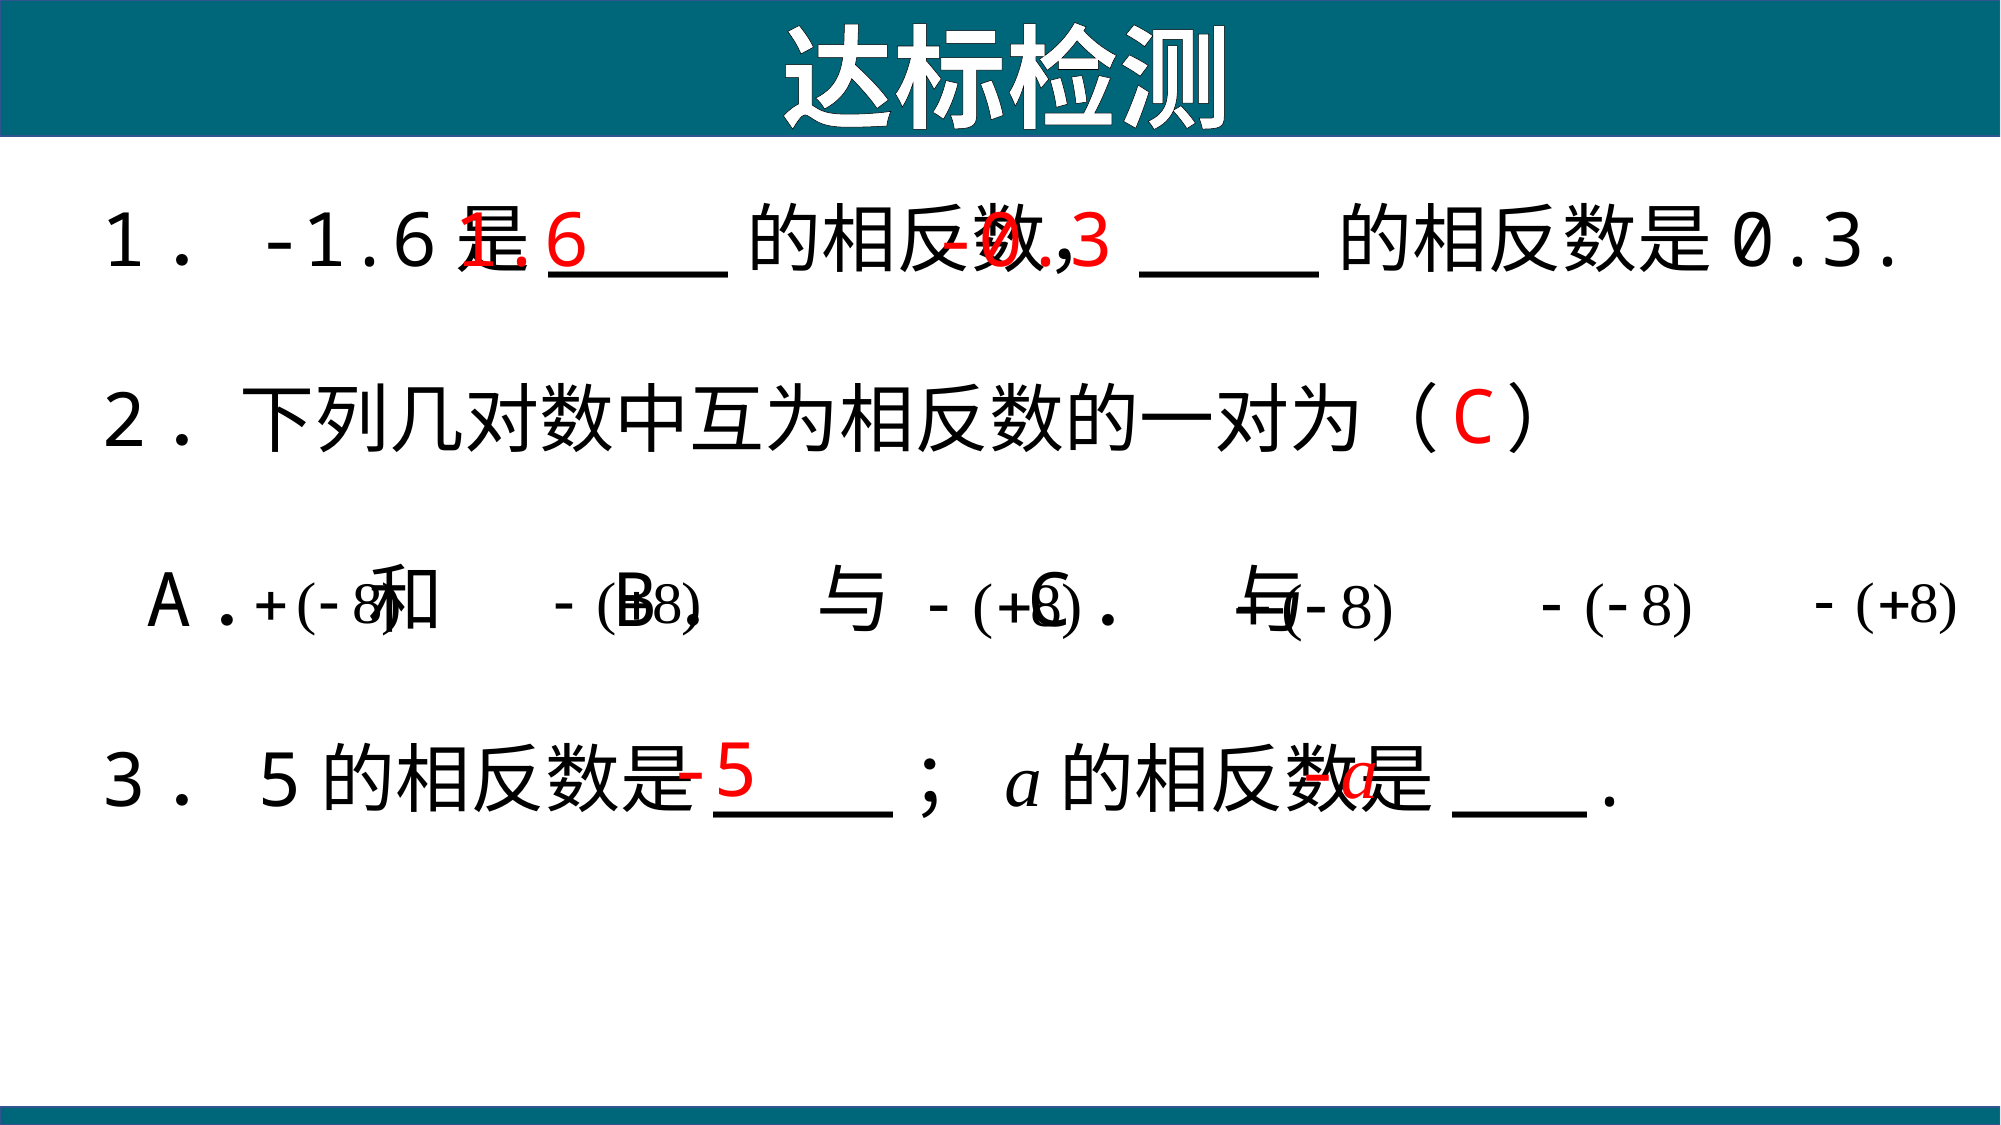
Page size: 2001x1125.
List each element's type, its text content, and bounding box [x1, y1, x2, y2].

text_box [544, 570, 713, 649]
text_box -a [1280, 715, 1402, 821]
text_box 1.6 [439, 184, 650, 290]
text_box -0.3 [919, 184, 1130, 290]
text_box C [1437, 361, 1603, 467]
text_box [918, 570, 1094, 653]
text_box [1531, 570, 1704, 651]
text_box 达标检测 [765, 0, 1247, 150]
text_box -5 [654, 713, 775, 819]
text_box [1224, 570, 1405, 655]
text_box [1805, 570, 1968, 647]
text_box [243, 570, 412, 649]
text_box 1．-1.6是____的相反数，____的相反数是0.3. 2．下列几对数中互为相反数的一对为（ ） A． 和 B． 与 C． 与 3．5的相反数是____；a的相反数是___. [43, 184, 1957, 830]
